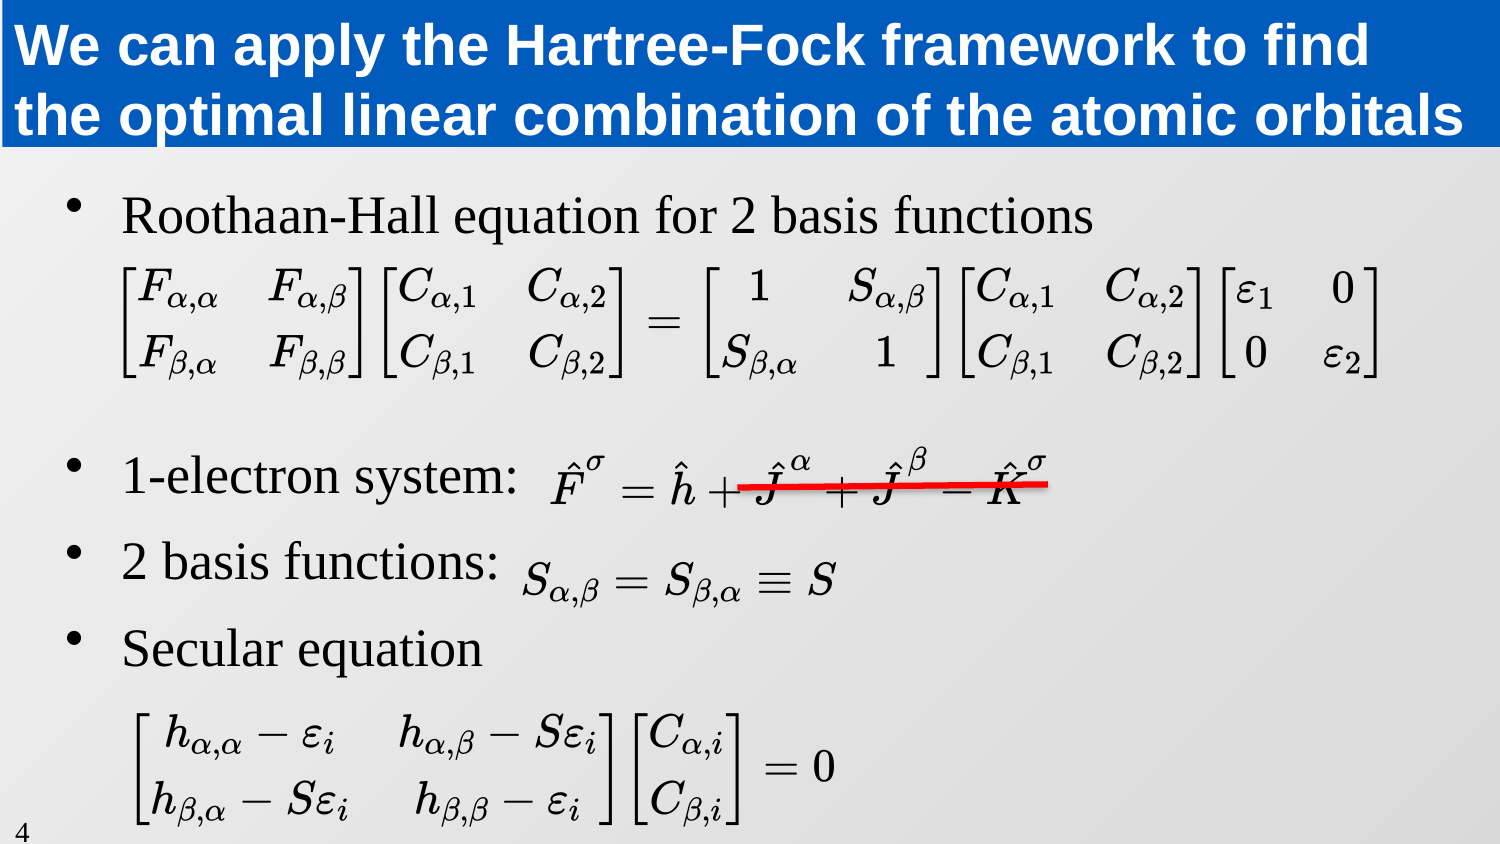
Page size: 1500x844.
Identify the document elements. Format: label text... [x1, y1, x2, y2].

picture [520, 552, 836, 608]
slide_number 4 [0, 806, 101, 844]
title We can apply the Hartree-Fock framework to find the optimal linear combination of the atomic orbitals [0, 0, 1488, 147]
list Roothaan-Hall equation for 2 basis functions 1-electron system: 2 basis functions: Secular equation [49, 171, 1488, 760]
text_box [549, 446, 1049, 516]
picture [112, 265, 1388, 381]
picture [124, 711, 836, 827]
